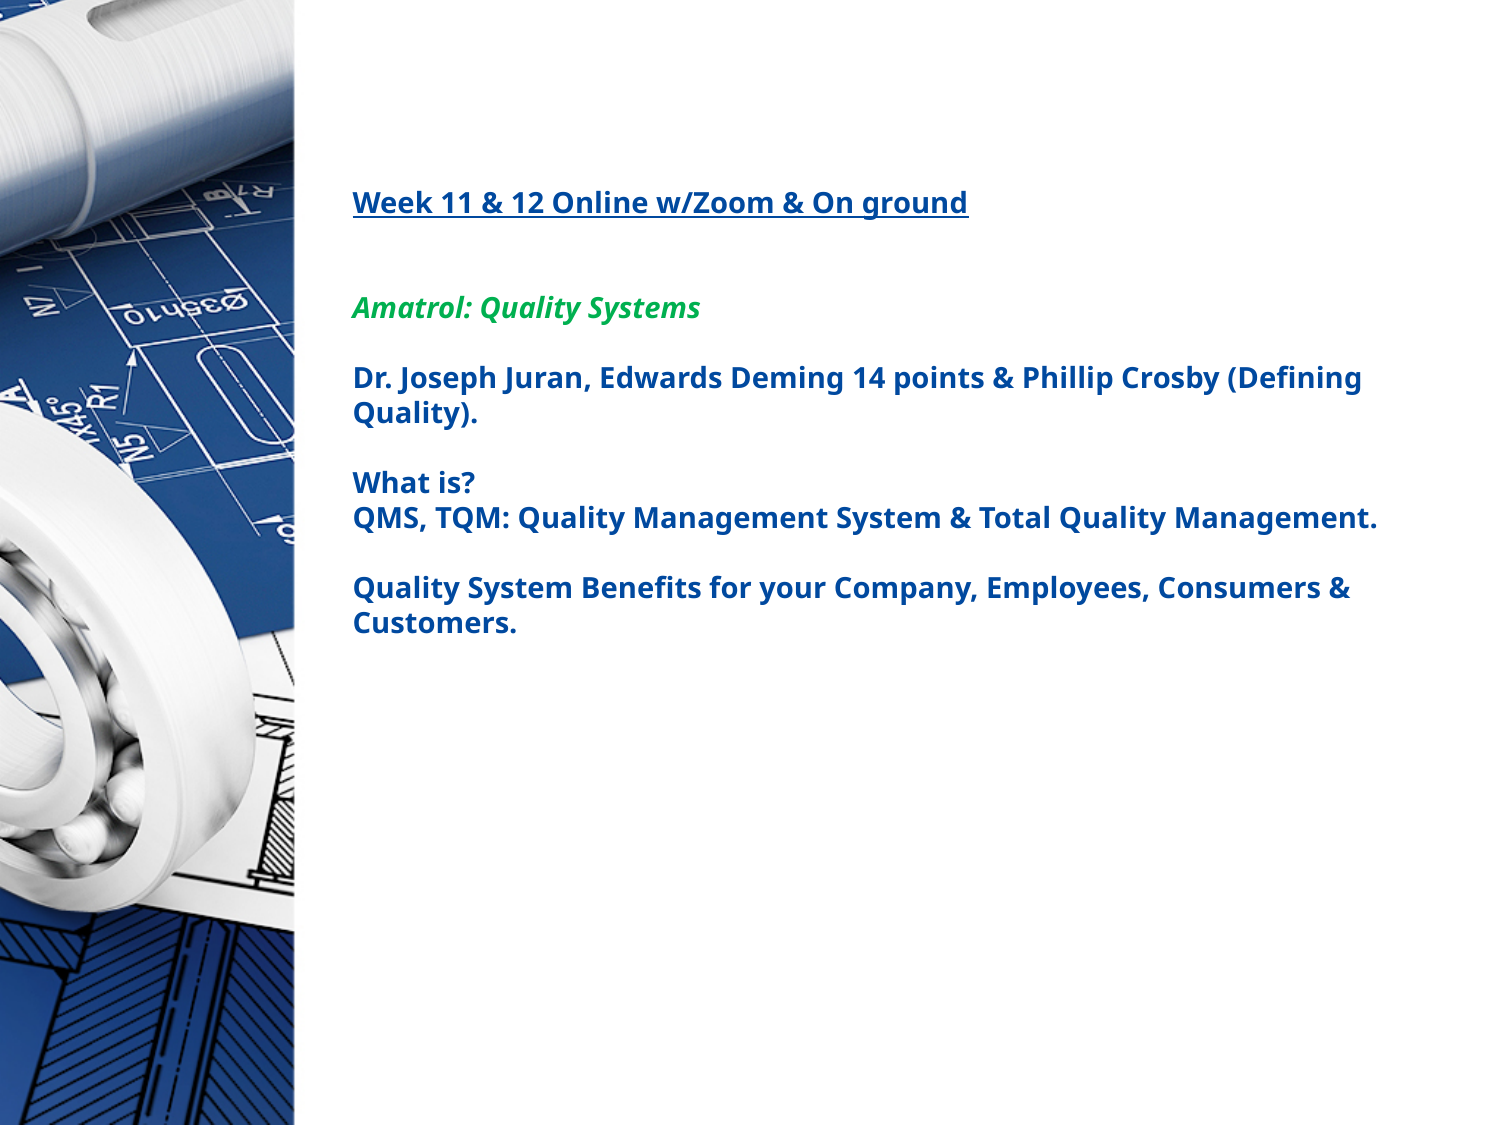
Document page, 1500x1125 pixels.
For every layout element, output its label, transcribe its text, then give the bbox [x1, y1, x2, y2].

picture [0, 0, 1500, 1125]
title Week 11 & 12 Online w/Zoom & On ground Amatrol: Quality Systems Dr. Joseph Juran, Edwards Deming 14 points & Phillip Crosby (Defining Quality). What is? QMS, TQM: Quality Management System & Total Quality Management. Quality System Benefits for your Company, Employees, Consumers & Customers. [337, 178, 1438, 366]
